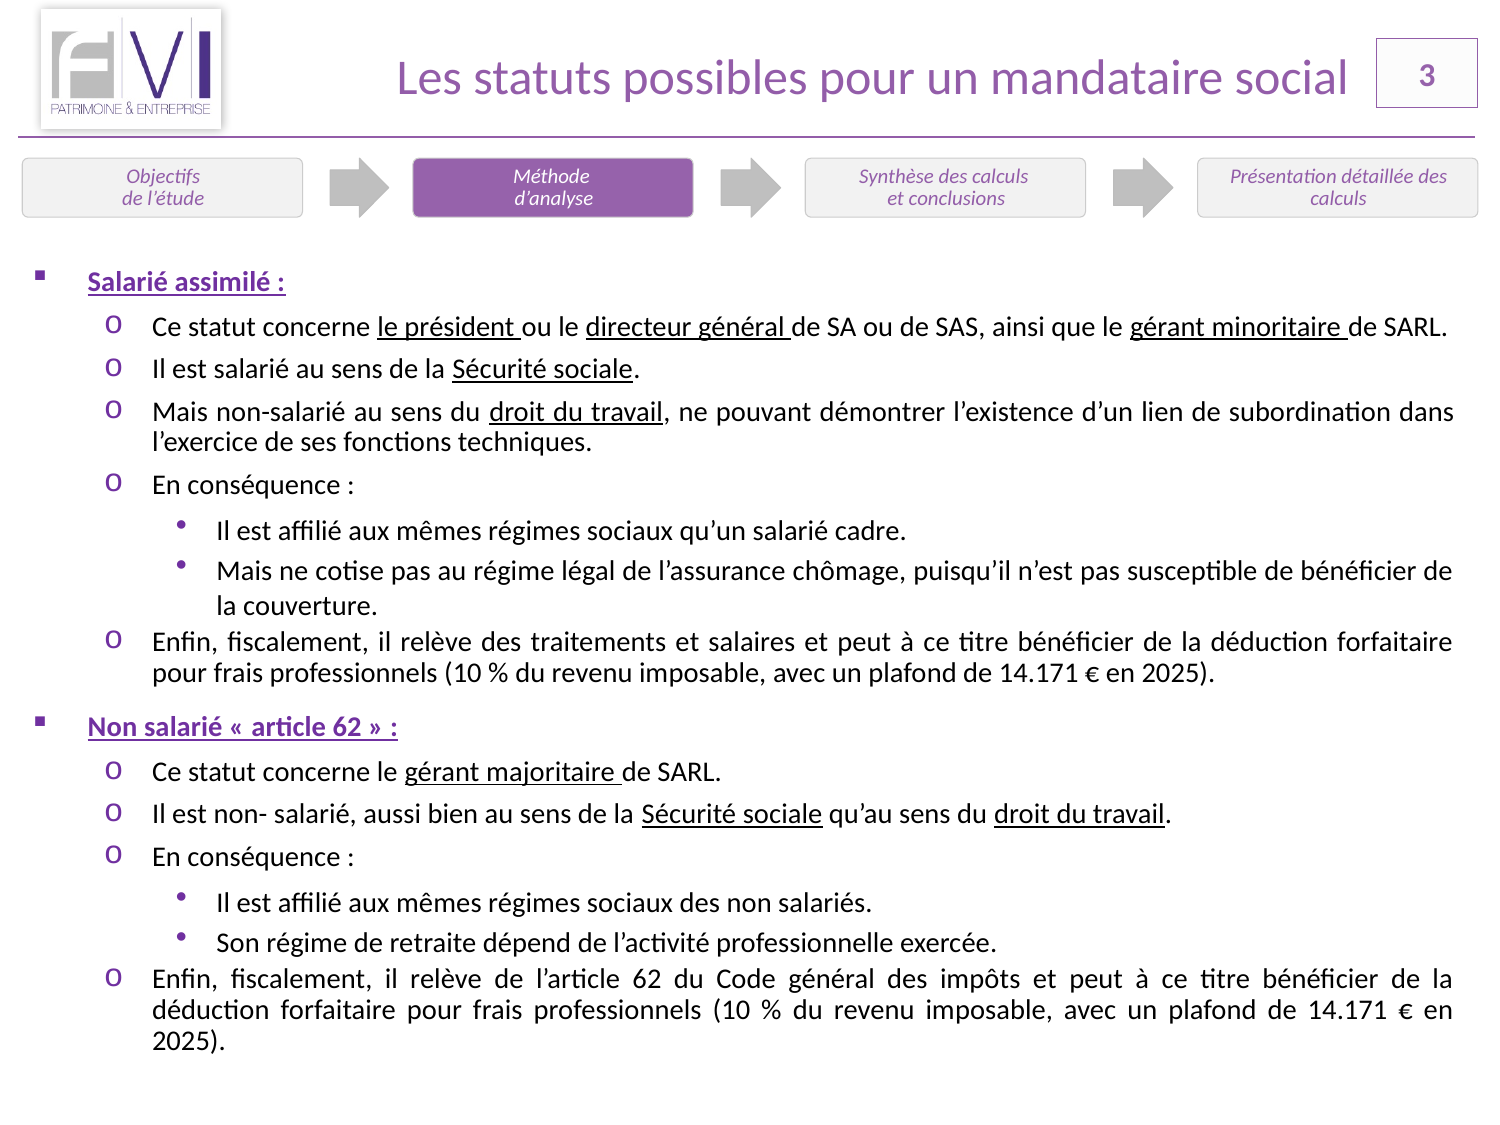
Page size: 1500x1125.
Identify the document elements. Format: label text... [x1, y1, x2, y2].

title Les statuts possibles pour un mandataire social [242, 19, 1365, 130]
picture [41, 9, 221, 130]
list Salarié assimilé : Ce statut concerne le président ou le directeur général de SA ou de SAS, ainsi que le gérant minoritaire de SARL. Il est salarié au sens de la Sécurité sociale. Mais non-salarié au sens du droit du travail, ne pouvant démontrer l’existence d’un lien de subordination dans l’exercice de ses fonctions techniques. En conséquence : Il est affilié aux mêmes régimes sociaux qu’un salarié cadre. Mais ne cotise pas au régime légal de l’assurance chômage, puisqu’il n’est pas susceptible de bénéficier de la couverture. Enfin, fiscalement, il relève des traitements et salaires et peut à ce titre bénéficier de la déduction forfaitaire pour frais professionnels (10 % du revenu imposable, avec un plafond de 14.171 € en 2025). Non salarié « article 62 » : Ce statut concerne le gérant majoritaire de SARL. Il est non- salarié, aussi bien au sens de la Sécurité sociale qu’au sens du droit du travail. En conséquence : Il est affilié aux mêmes régimes sociaux des non salariés. Son régime de retraite dépend de l’activité professionnelle exercée. Enfin, fiscalement, il relève de l’article 62 du Code général des impôts et peut à ce titre bénéficier de la déduction forfaitaire pour frais professionnels (10 % du revenu imposable, avec un plafond de 14.171 € en 2025). [17, 255, 1471, 1083]
